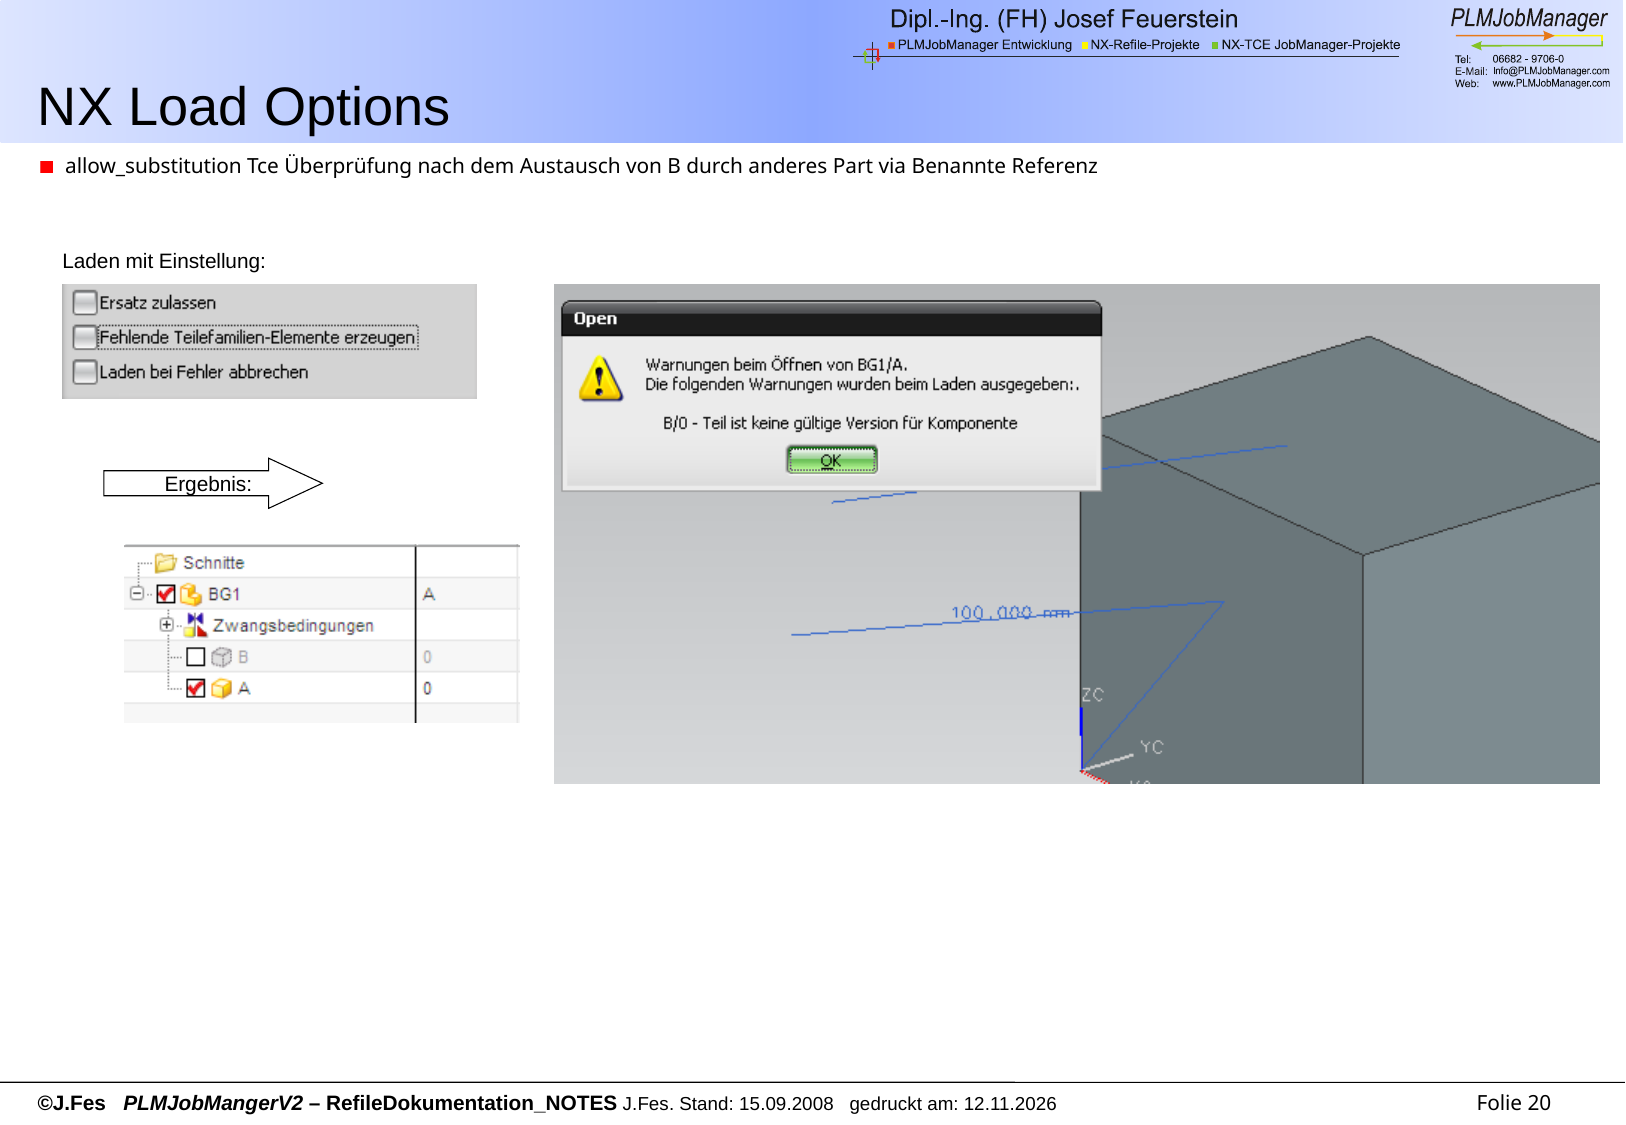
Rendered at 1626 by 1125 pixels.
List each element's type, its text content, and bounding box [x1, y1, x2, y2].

picture [62, 284, 477, 400]
text_box Laden mit Einstellung: [62, 248, 376, 274]
title NX Load Options [21, 64, 1439, 143]
list allow_substitution Tce Überprüfung nach dem Austausch von B durch anderes Part via Benannte Referenz [21, 152, 1600, 182]
picture [554, 284, 1600, 784]
picture [37, 158, 53, 173]
text_box Ergebnis: [103, 458, 323, 509]
picture [124, 544, 521, 724]
slide_number Folie 20 [1228, 1081, 1568, 1125]
